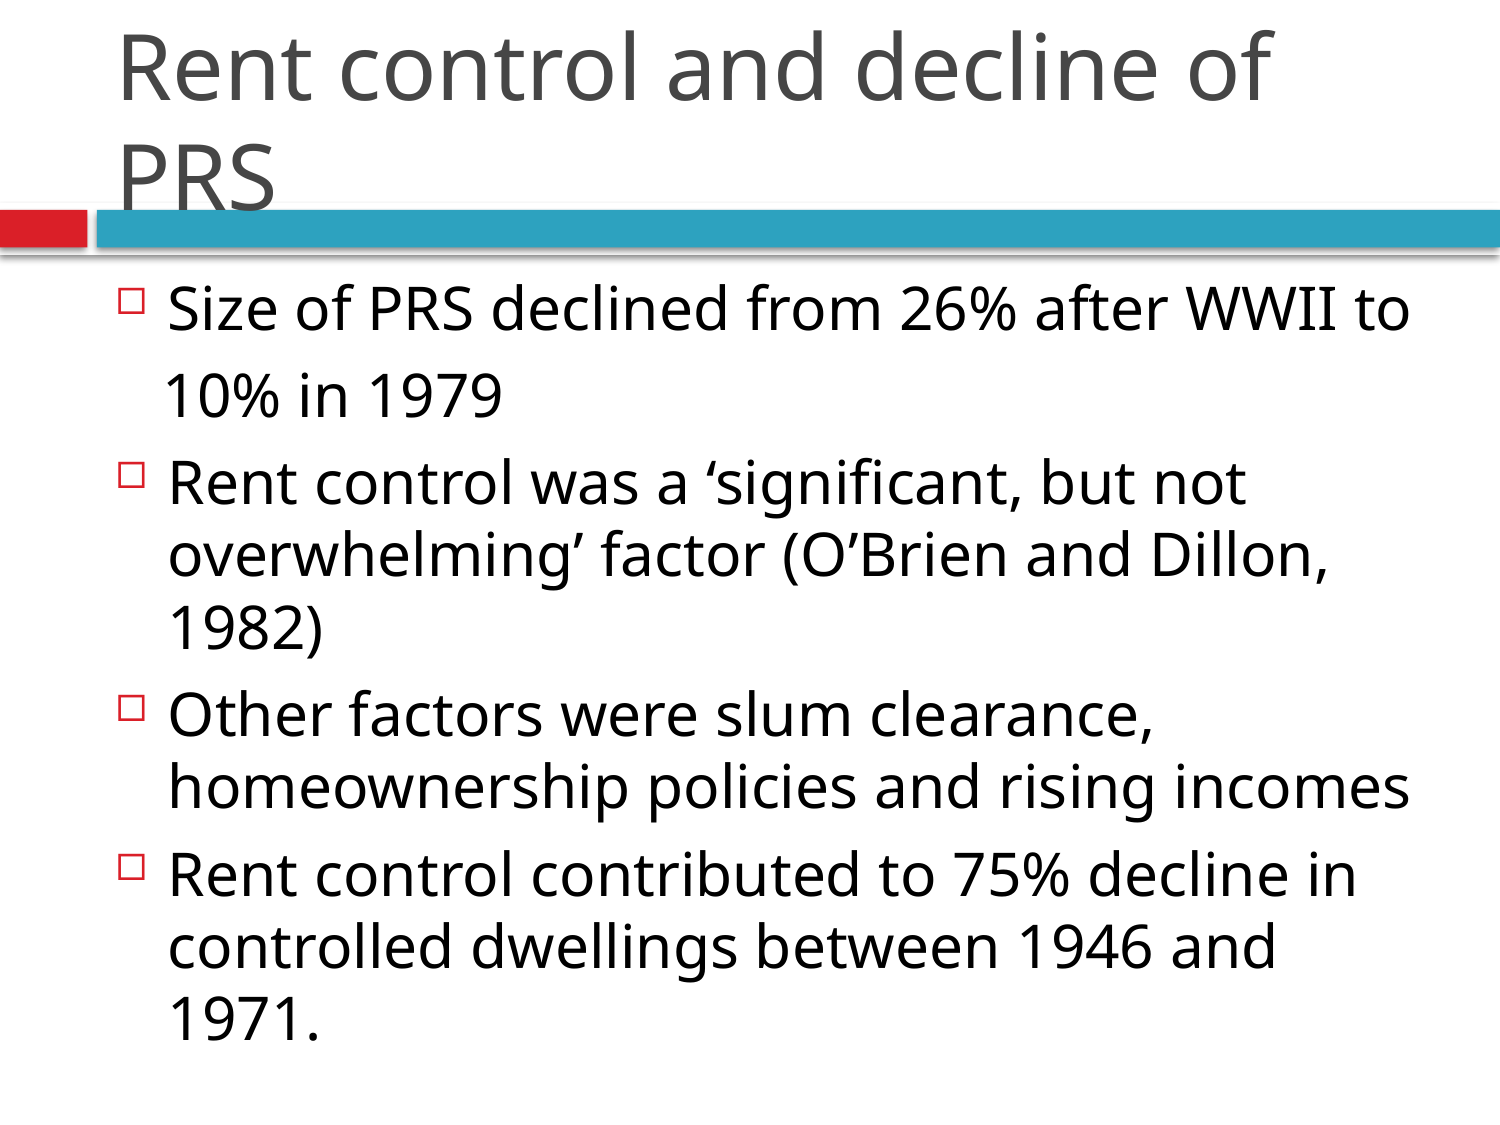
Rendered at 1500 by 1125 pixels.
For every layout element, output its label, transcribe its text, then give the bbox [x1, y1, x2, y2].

list Size of PRS declined from 26% after WWII to 10% in 1979 Rent control was a ‘significant, but not overwhelming’ factor (O’Brien and Dillon, 1982) Other factors were slum clearance, homeownership policies and rising incomes Rent control contributed to 75% decline in controlled dwellings between 1946 and 1971. [100, 262, 1439, 1001]
title Rent control and decline of PRS [100, 37, 1439, 201]
